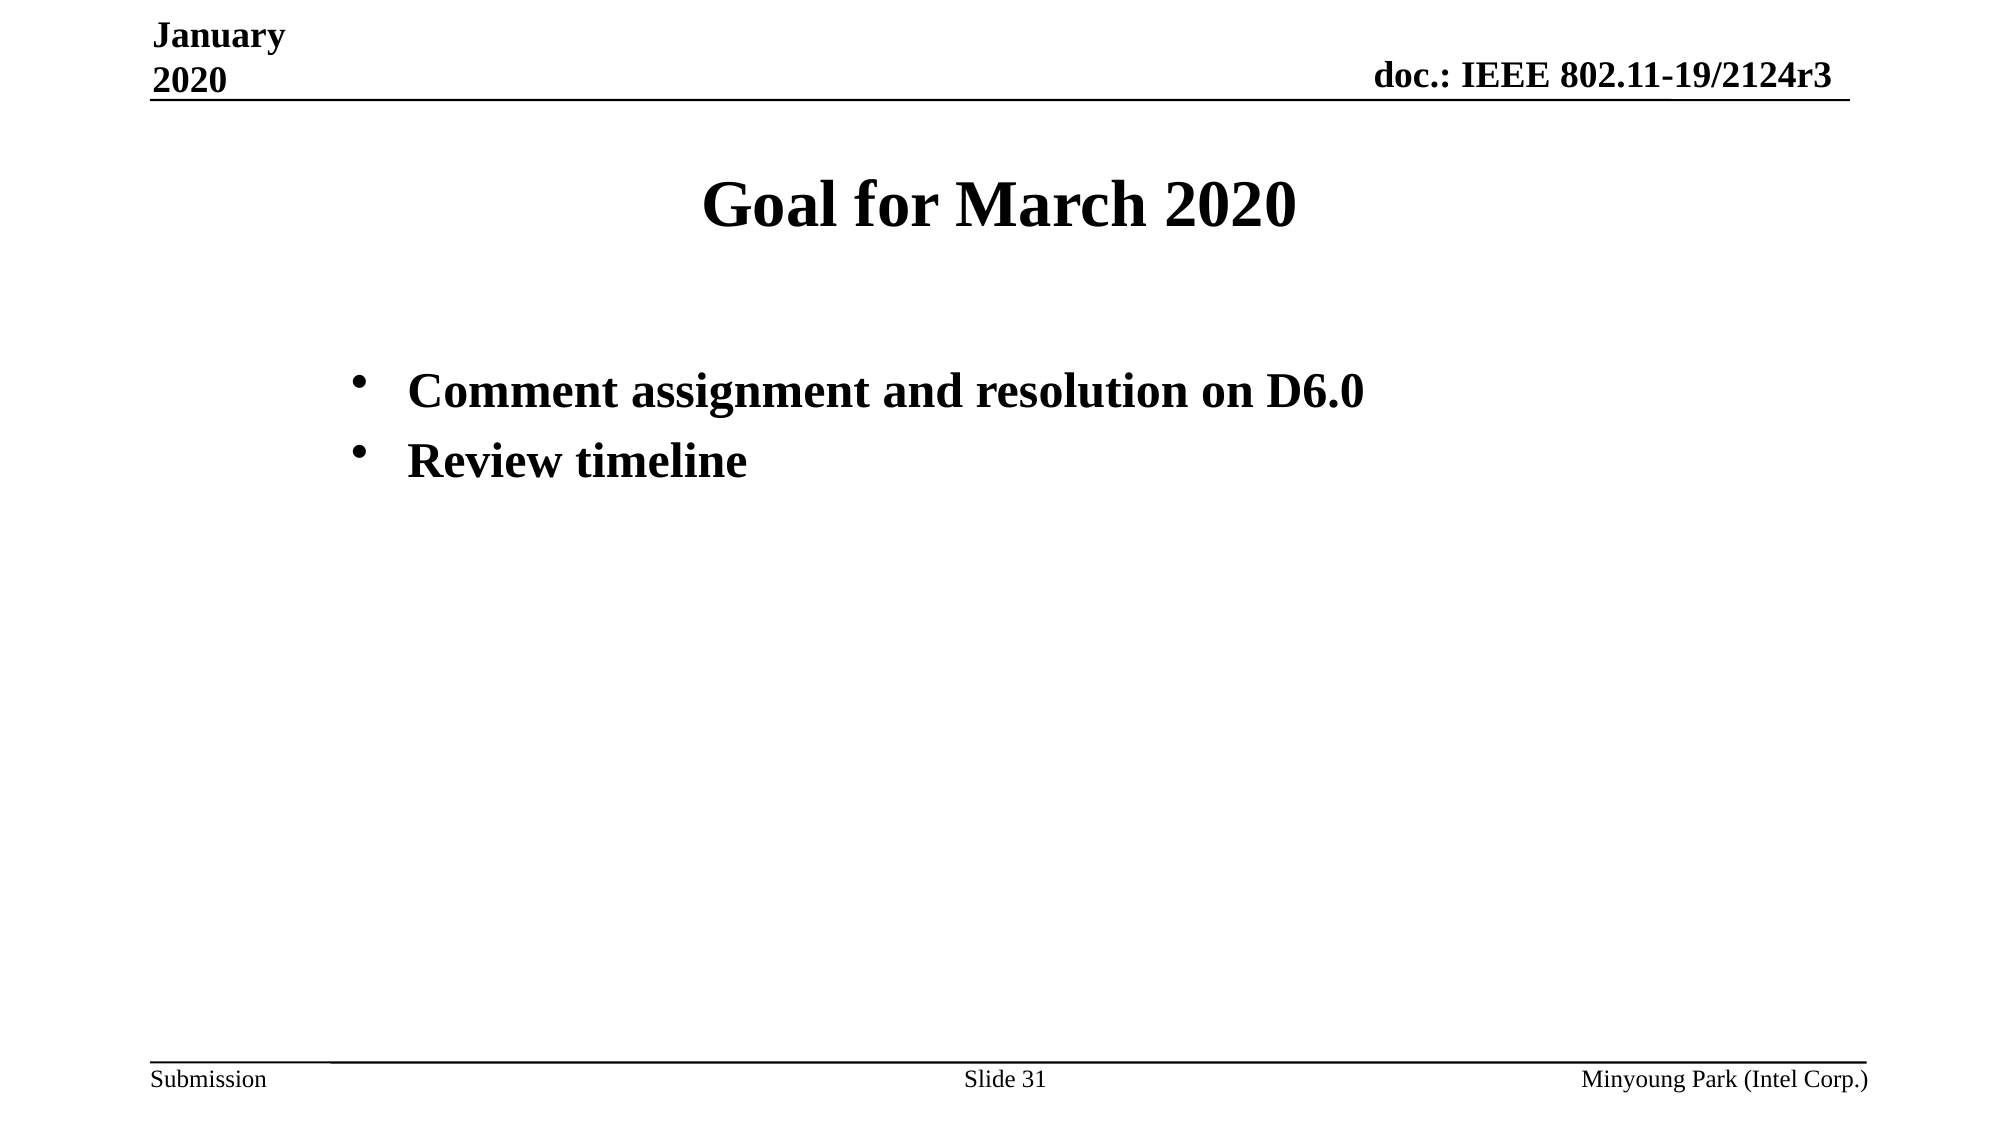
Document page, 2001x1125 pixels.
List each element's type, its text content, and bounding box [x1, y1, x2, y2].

slide_number Slide 31 [963, 1061, 1048, 1093]
list Comment assignment and resolution on D6.0 Review timeline [335, 350, 1675, 1025]
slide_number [152, 54, 347, 101]
footer Minyoung Park (Intel Corp.) [1266, 1061, 1869, 1093]
title Goal for March 2020 [150, 112, 1850, 288]
